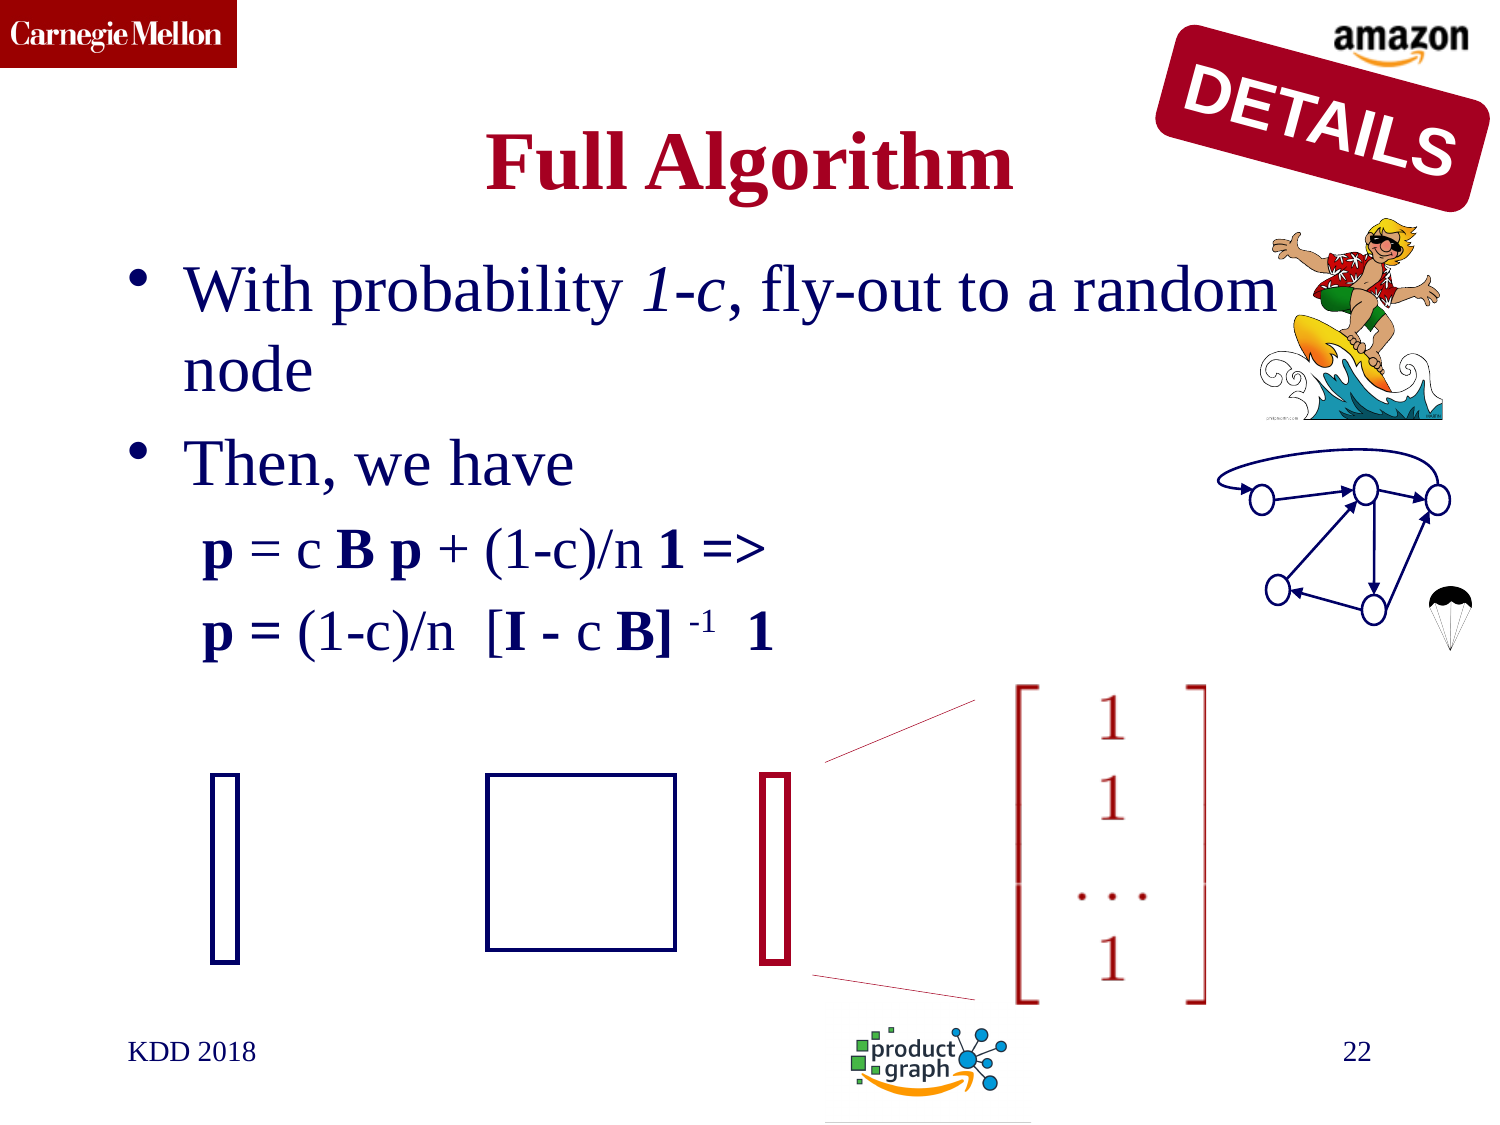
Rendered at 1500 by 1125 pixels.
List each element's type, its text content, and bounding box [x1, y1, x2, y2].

picture [1256, 212, 1449, 425]
list With probability 1-c, fly-out to a random node Then, we have p = c B p + (1-c)/n 1 => p = (1-c)/n [I - c B] -1 1 [112, 237, 1388, 1001]
text_box [487, 774, 675, 950]
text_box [824, 699, 976, 763]
text_box [762, 774, 788, 963]
title Full Algorithm [112, 99, 1388, 213]
slide_number 22 [1074, 1024, 1388, 1101]
picture [1322, 4, 1484, 88]
picture [1014, 683, 1207, 1005]
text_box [1249, 474, 1451, 626]
picture [1429, 586, 1472, 652]
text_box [812, 974, 976, 1001]
text_box [212, 774, 238, 963]
picture [0, 0, 237, 68]
text_box DETAILS [1155, 24, 1490, 213]
slide_number KDD 2018 [112, 1024, 426, 1101]
